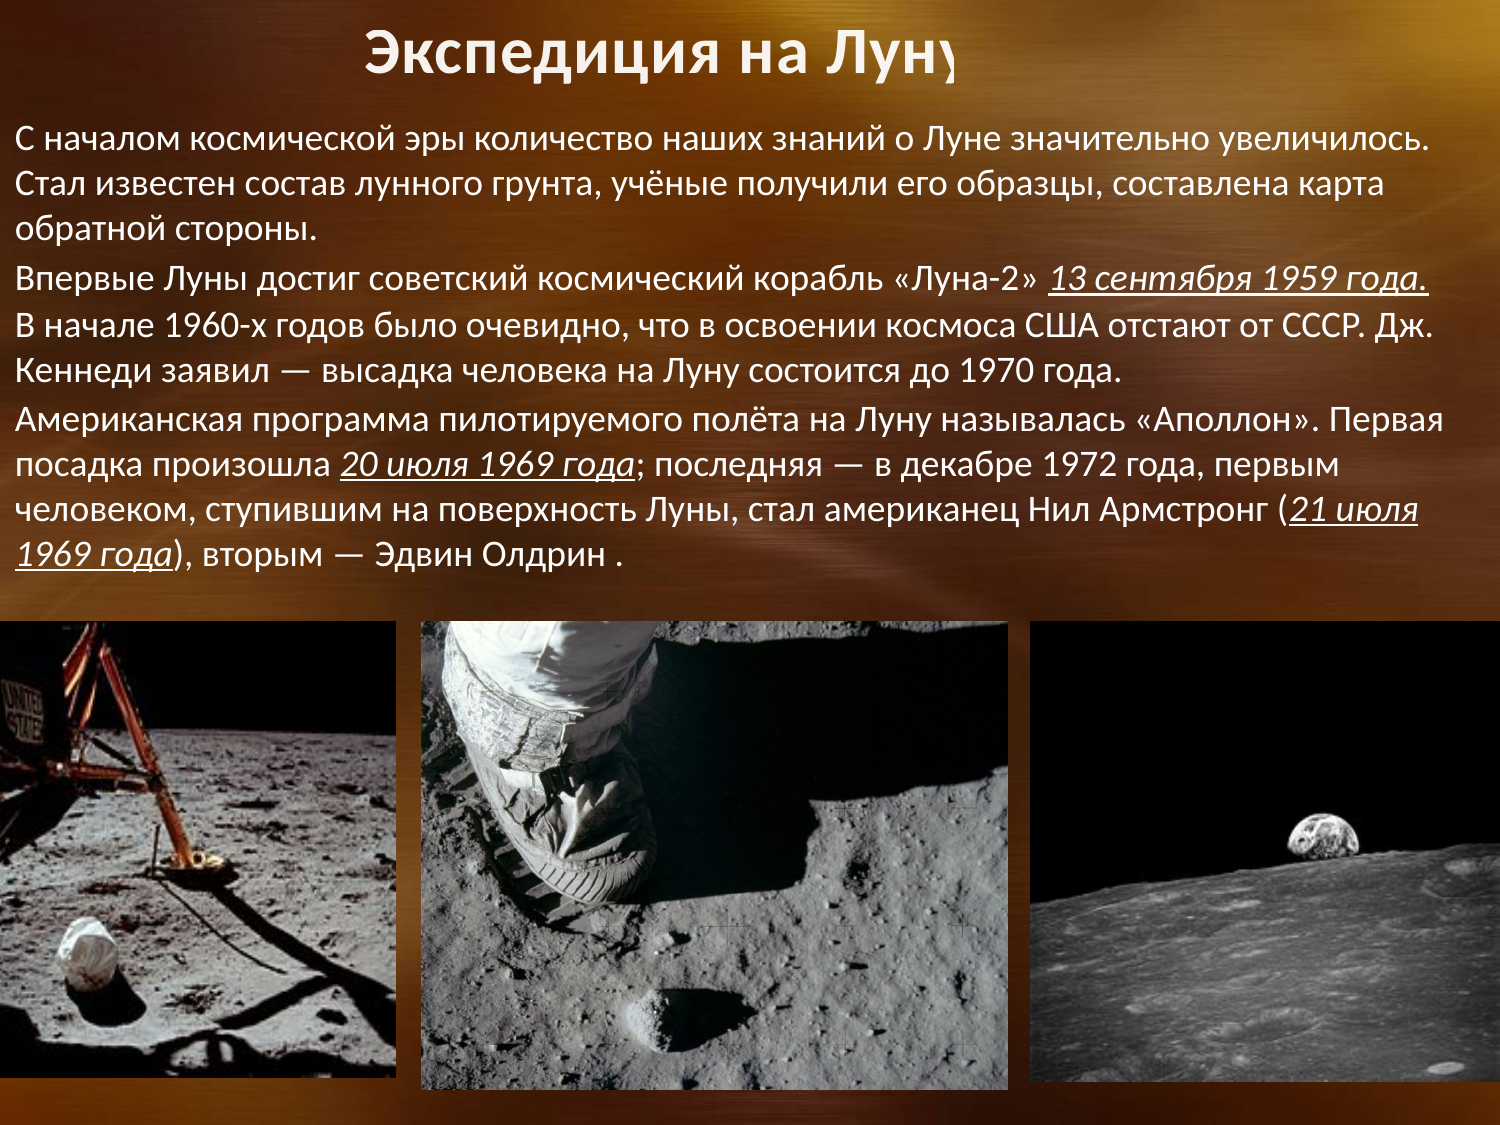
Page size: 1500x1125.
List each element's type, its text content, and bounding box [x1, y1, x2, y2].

text_box Впервые Луны достиг советский космический корабль «Луна-2» 13 сентября 1959 года. [0, 246, 1500, 292]
picture [0, 0, 1500, 105]
text_box С началом космической эры количество наших знаний о Луне значительно увеличилось. Стал известен состав лунного грунта, учёные получили его образцы, составлена карта обратной стороны. [0, 105, 1500, 246]
text_box В начале 1960-х годов было очевидно, что в освоении космоса США отстают от СССР. Дж. Кеннеди заявил — высадка человека на Луну состоится до 1970 года. [0, 292, 1500, 386]
picture [0, 582, 1500, 1125]
text_box Американская программа пилотируемого полёта на Луну называлась «Аполлон». Первая посадка произошла 20 июля 1969 года; последняя — в декабре 1972 года, первым человеком, ступившим на поверхность Луны, стал американец Нил Армстронг (21 июля 1969 года), вторым — Эдвин Олдрин . [0, 386, 1500, 582]
text_box Экспедиция на Луну [304, 0, 1032, 95]
